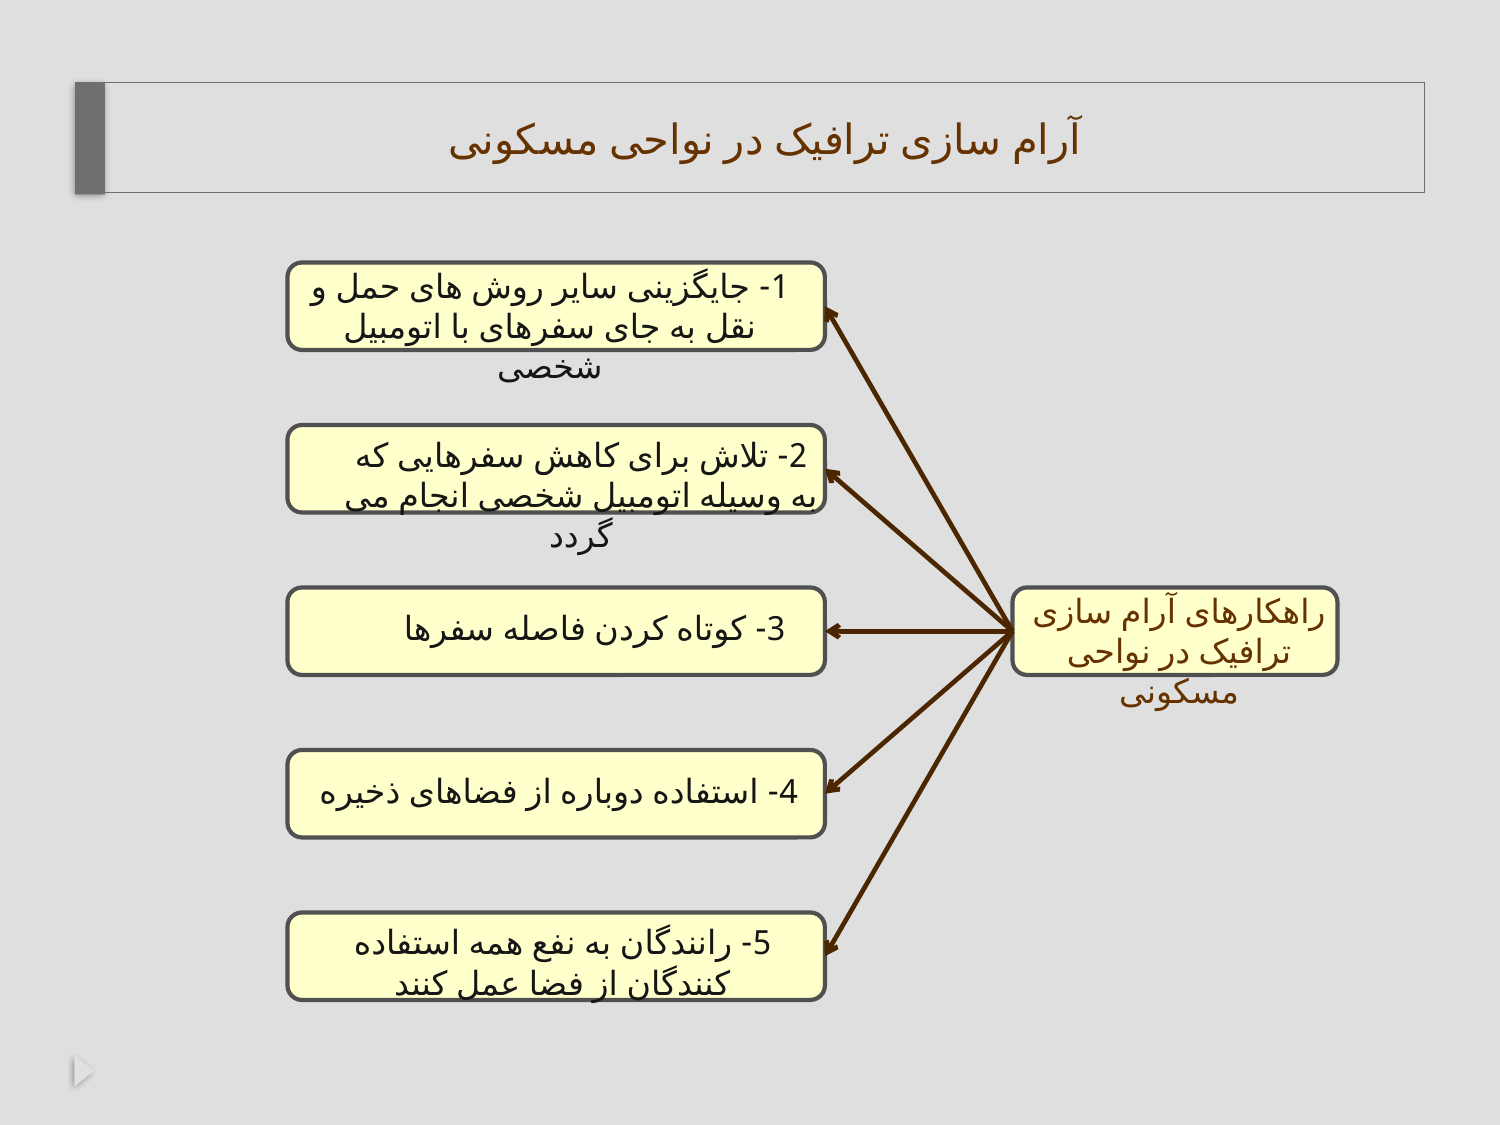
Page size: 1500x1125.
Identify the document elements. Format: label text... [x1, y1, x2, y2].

text_box راهکارهای آرام سازی ترافیک در نواحی مسکونی [1017, 582, 1355, 718]
text_box [285, 585, 818, 678]
text_box 3- کوتاه کردن فاصله سفرها [324, 599, 800, 655]
text_box 5- رانندگان به نفع همه استفاده کنندگان از فضا عمل کنند [299, 914, 825, 1009]
text_box [285, 422, 819, 515]
text_box [285, 910, 819, 1002]
text_box [285, 747, 819, 840]
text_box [824, 630, 1013, 957]
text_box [824, 468, 1013, 629]
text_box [824, 305, 1013, 468]
text_box 2- تلاش برای کاهش سفرهایی که به وسیله اتومبیل شخصی انجام می گردد [324, 426, 819, 562]
text_box 4- استفاده دوباره از فضاهای ذخیره [174, 762, 813, 818]
title آرام سازی ترافیک در نواحی مسکونی [75, 82, 1425, 193]
text_box [813, 260, 828, 352]
text_box 1- جایگزینی سایر روش های حمل و نقل به جای سفرهای با اتومبیل شخصی [287, 258, 813, 393]
